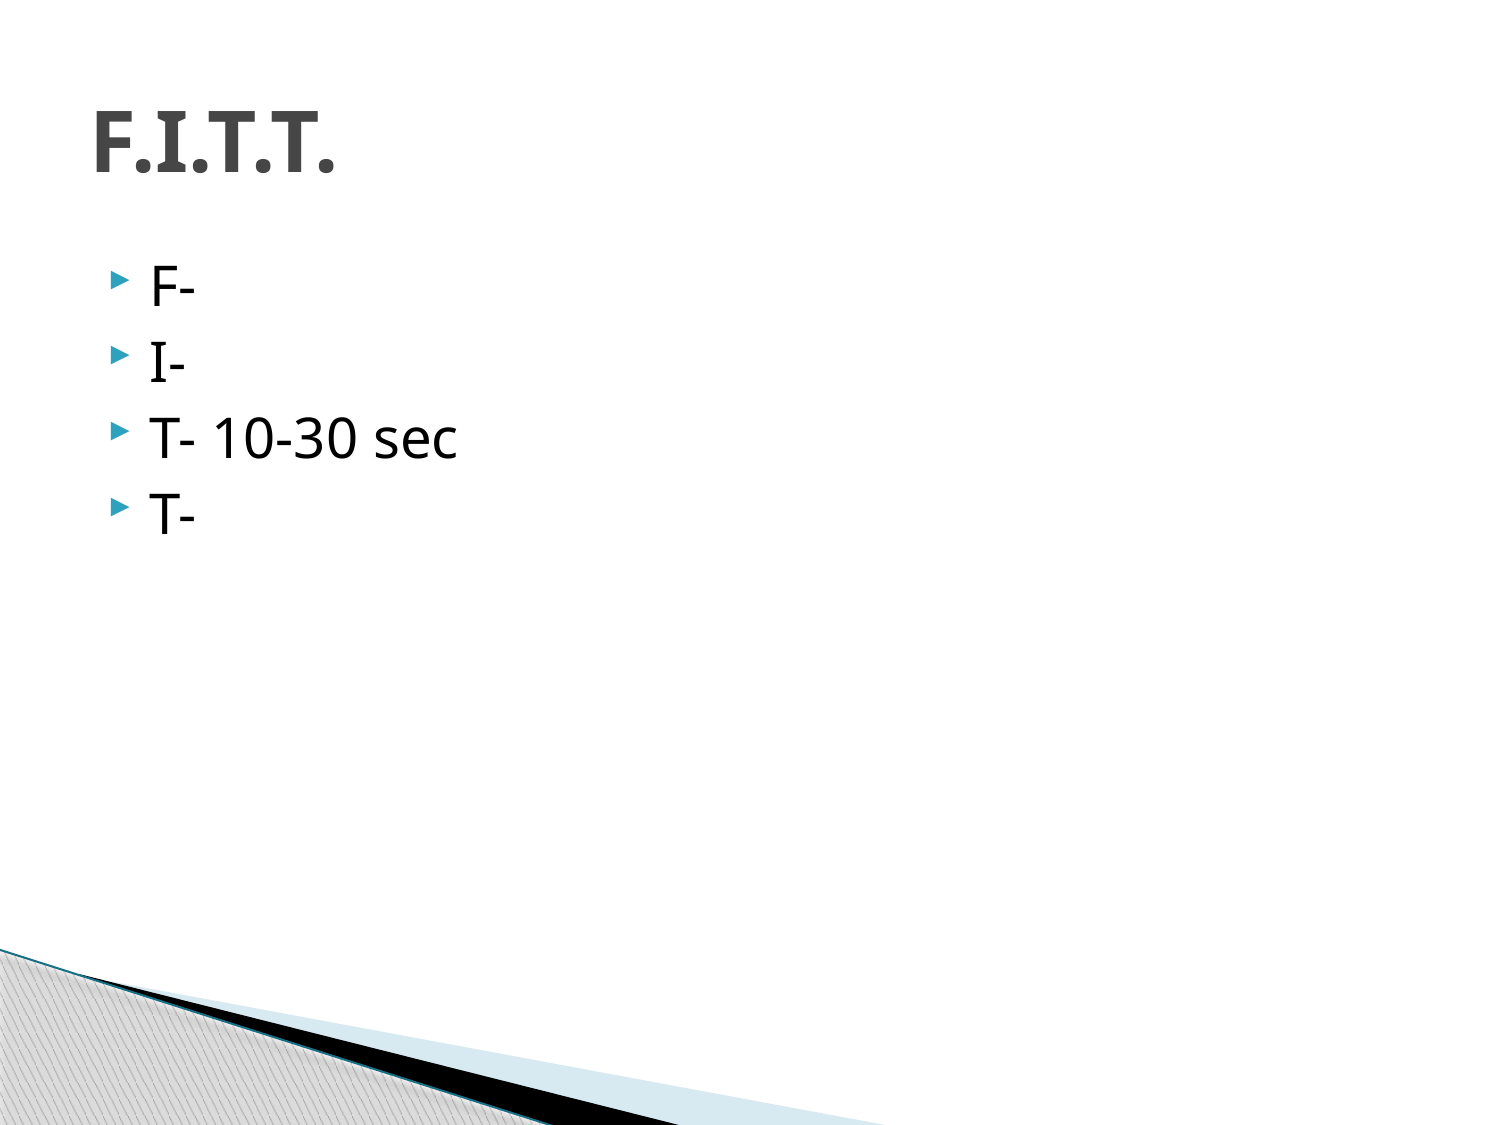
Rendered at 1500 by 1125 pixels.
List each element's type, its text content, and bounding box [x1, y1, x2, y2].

list F- I- T- 10-30 sec T- [75, 243, 1425, 986]
title F.I.T.T. [75, 45, 1425, 233]
